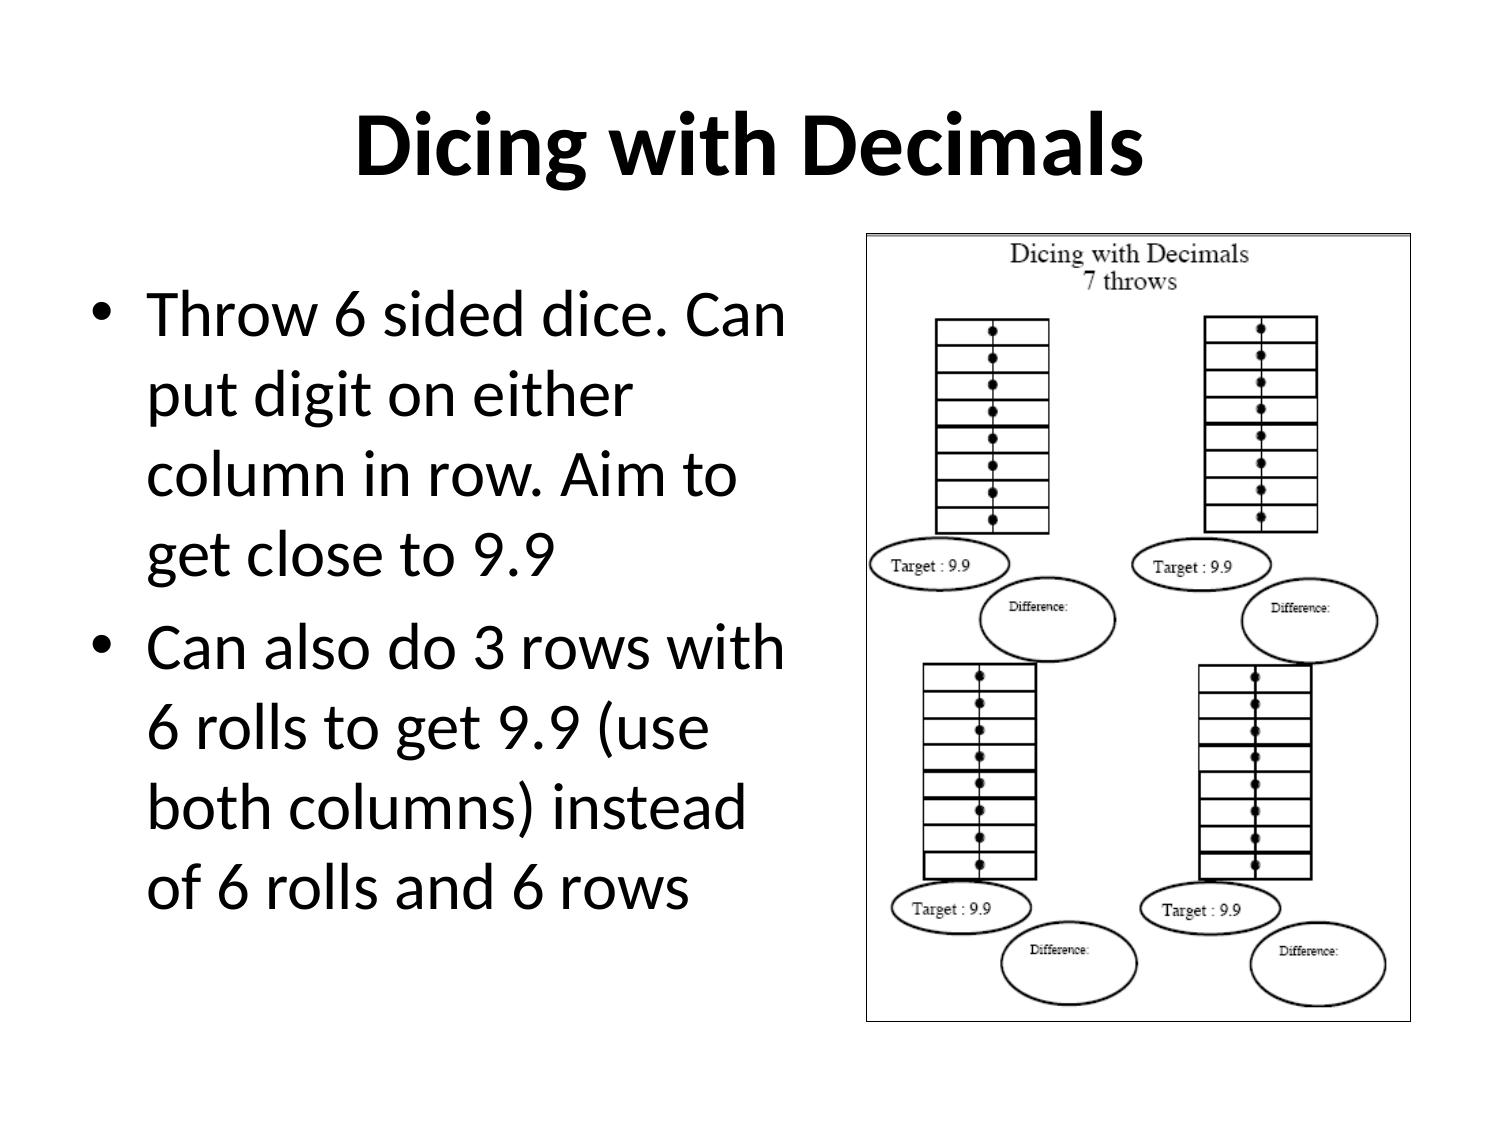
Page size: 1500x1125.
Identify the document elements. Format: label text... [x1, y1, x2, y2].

title Dicing with Decimals [75, 45, 1425, 233]
list Throw 6 sided dice. Can put digit on either column in row. Aim to get close to 9.9 Can also do 3 rows with 6 rolls to get 9.9 (use both columns) instead of 6 rolls and 6 rows [75, 262, 832, 1005]
picture [866, 234, 1411, 1021]
